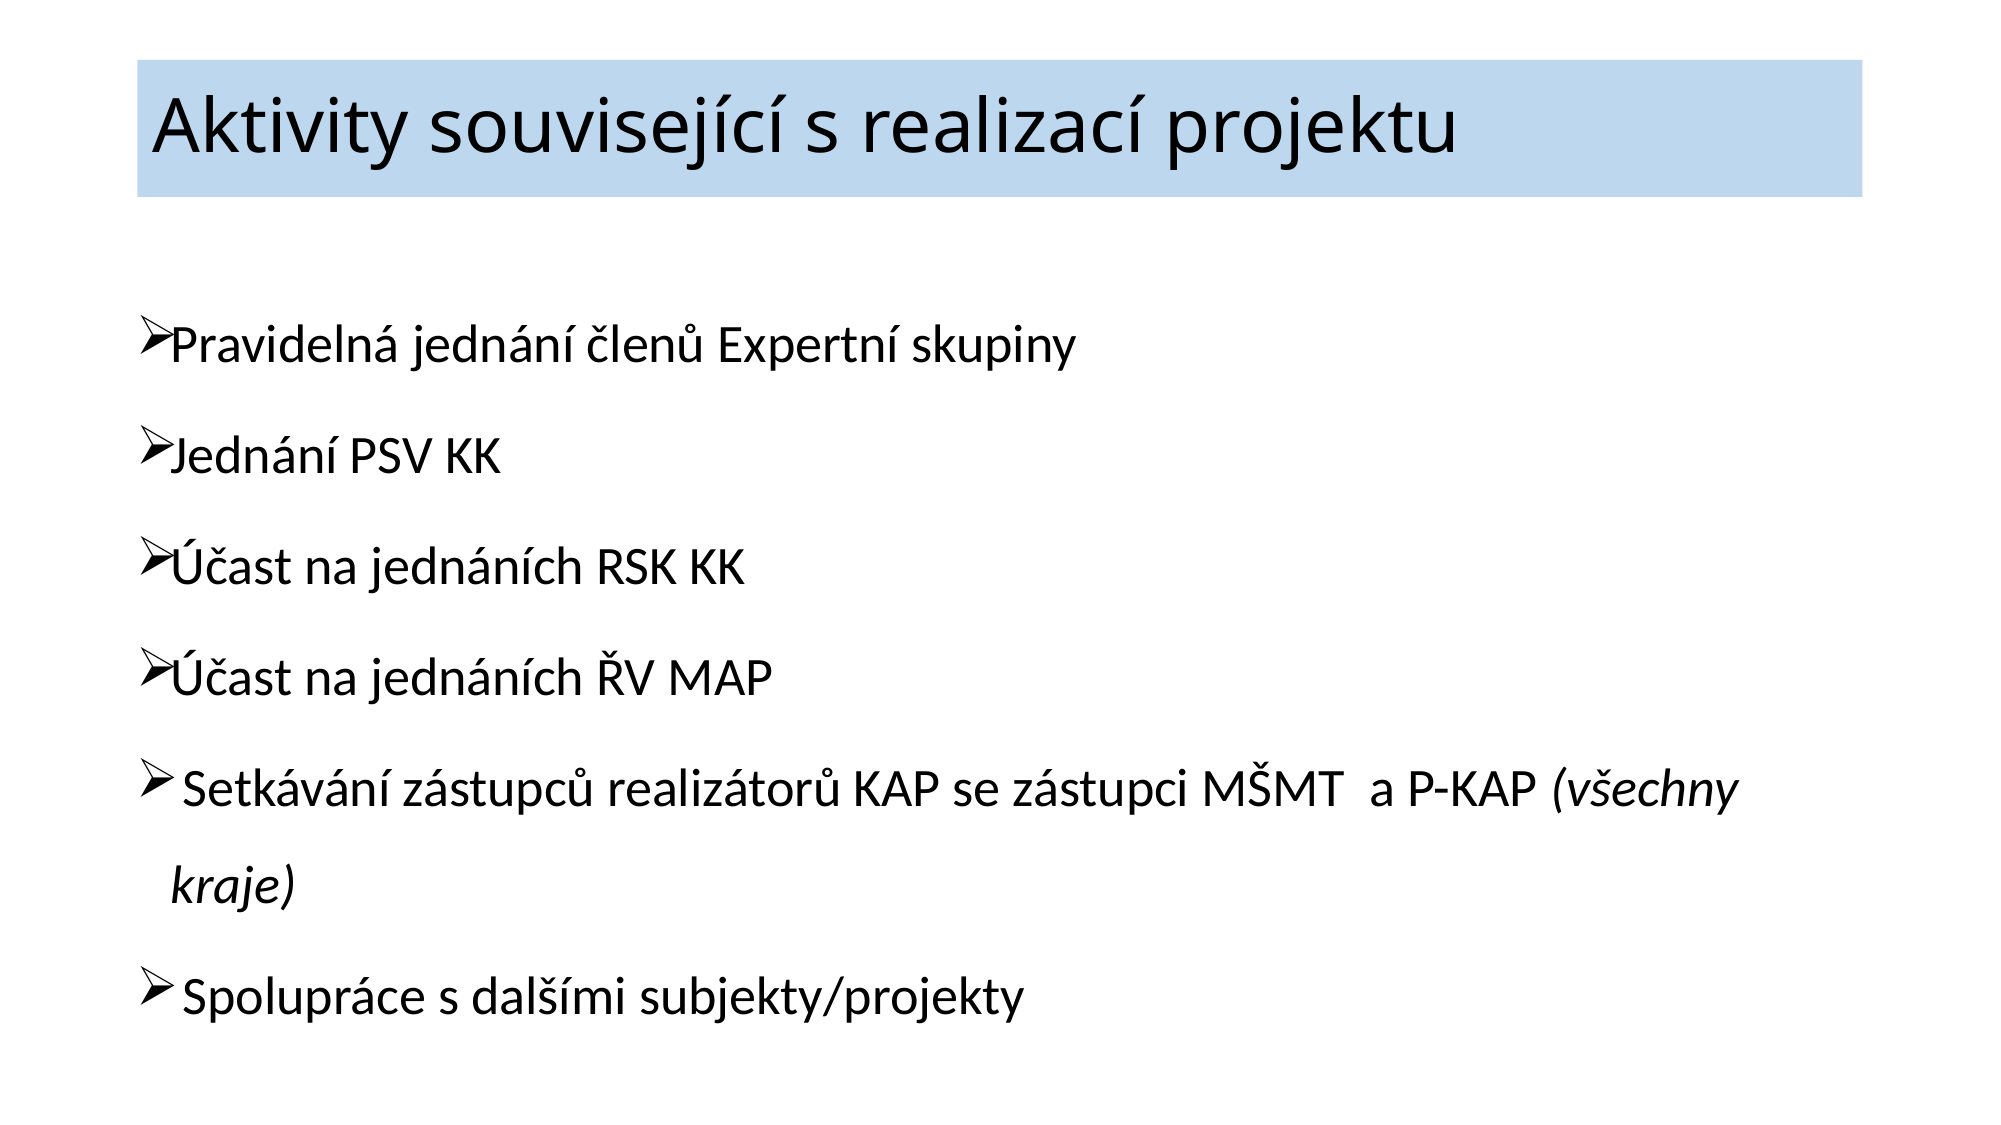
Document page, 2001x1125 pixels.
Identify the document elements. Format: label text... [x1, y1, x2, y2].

title Aktivity související s realizací projektu [137, 59, 1863, 197]
list Pravidelná jednání členů Expertní skupiny Jednání PSV KK Účast na jednáních RSK KK Účast na jednáních ŘV MAP Setkávání zástupců realizátorů KAP se zástupci MŠMT a P-KAP (všechny kraje) Spolupráce s dalšími subjekty/projekty [121, 210, 1846, 1045]
